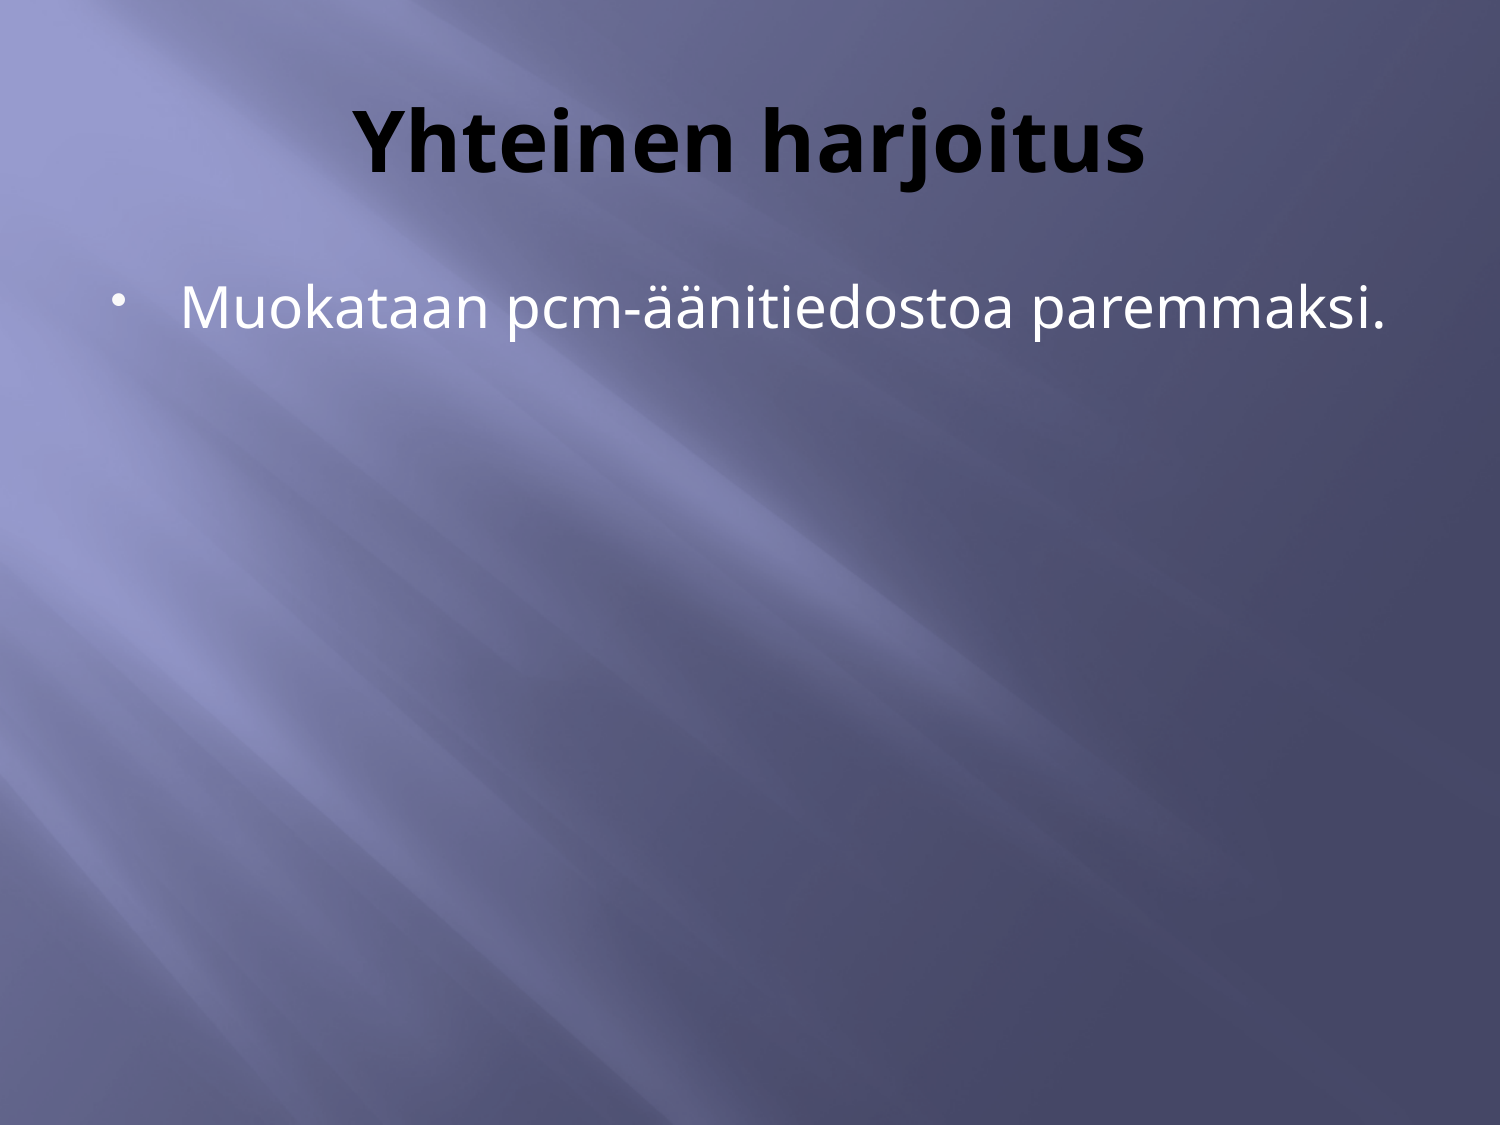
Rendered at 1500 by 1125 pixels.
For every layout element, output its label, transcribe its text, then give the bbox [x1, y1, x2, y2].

list Muokataan pcm-äänitiedostoa paremmaksi. [75, 262, 1425, 1035]
title Yhteinen harjoitus [75, 45, 1425, 233]
